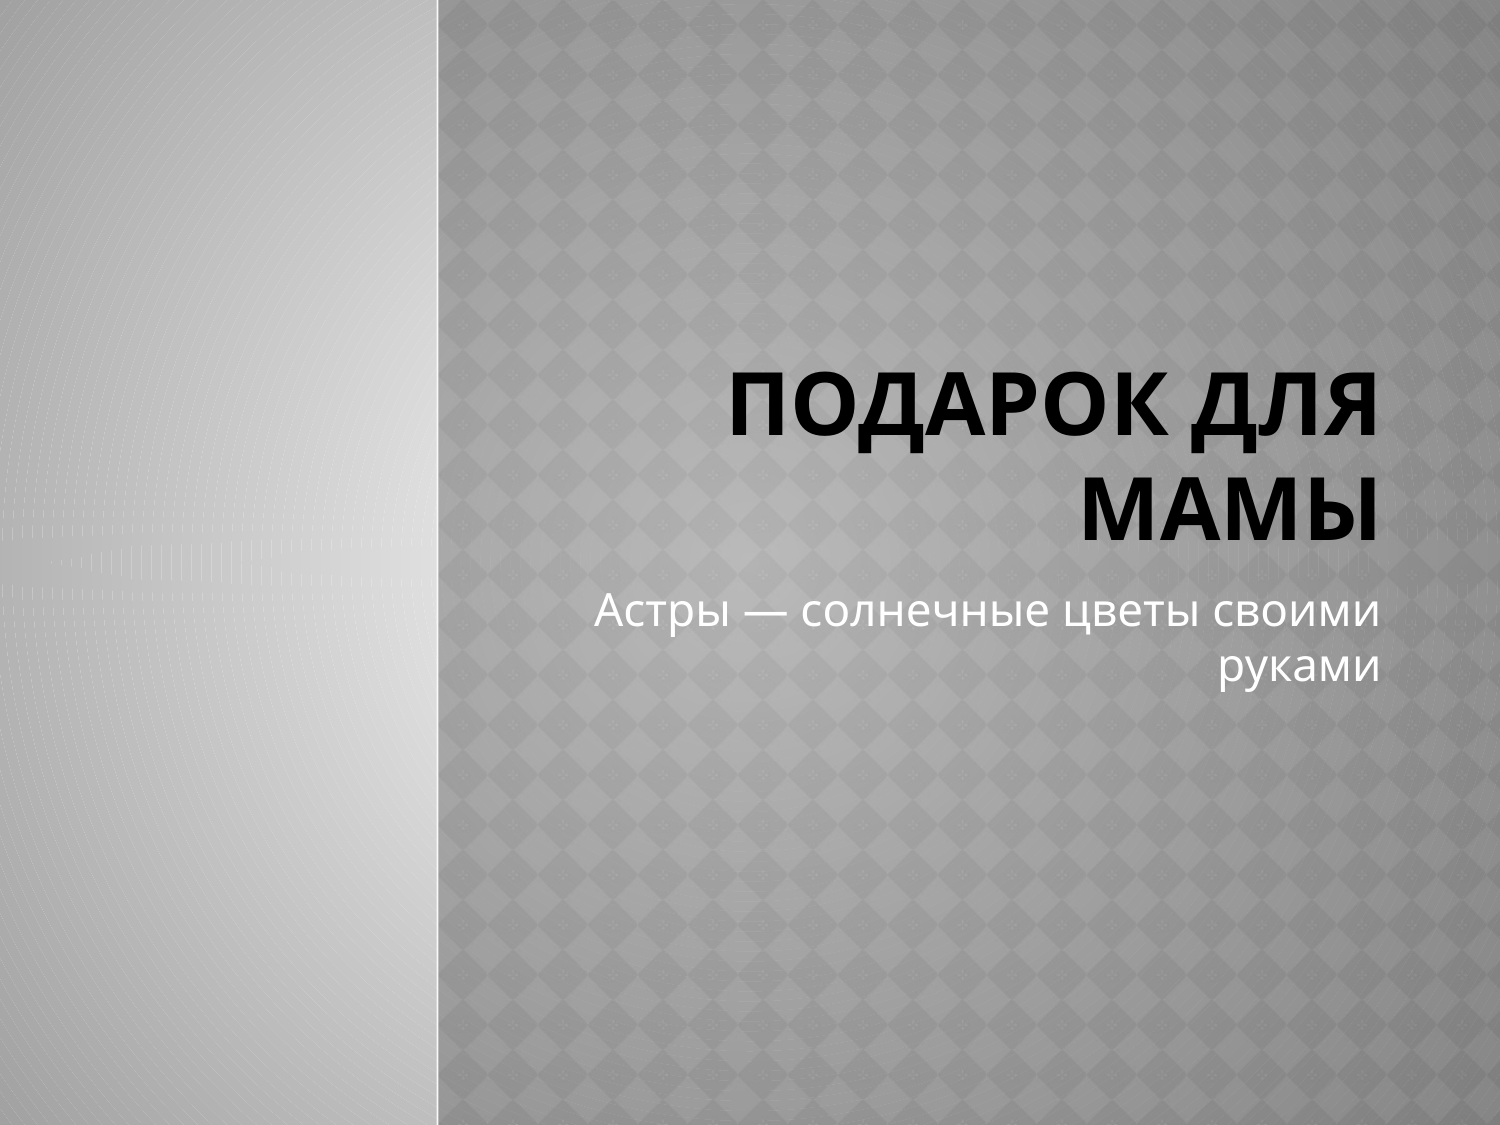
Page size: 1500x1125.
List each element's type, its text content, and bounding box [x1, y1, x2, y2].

title Подарок для мамы [552, 87, 1390, 558]
subtitle Астры — солнечные цветы своими руками [550, 580, 1390, 762]
